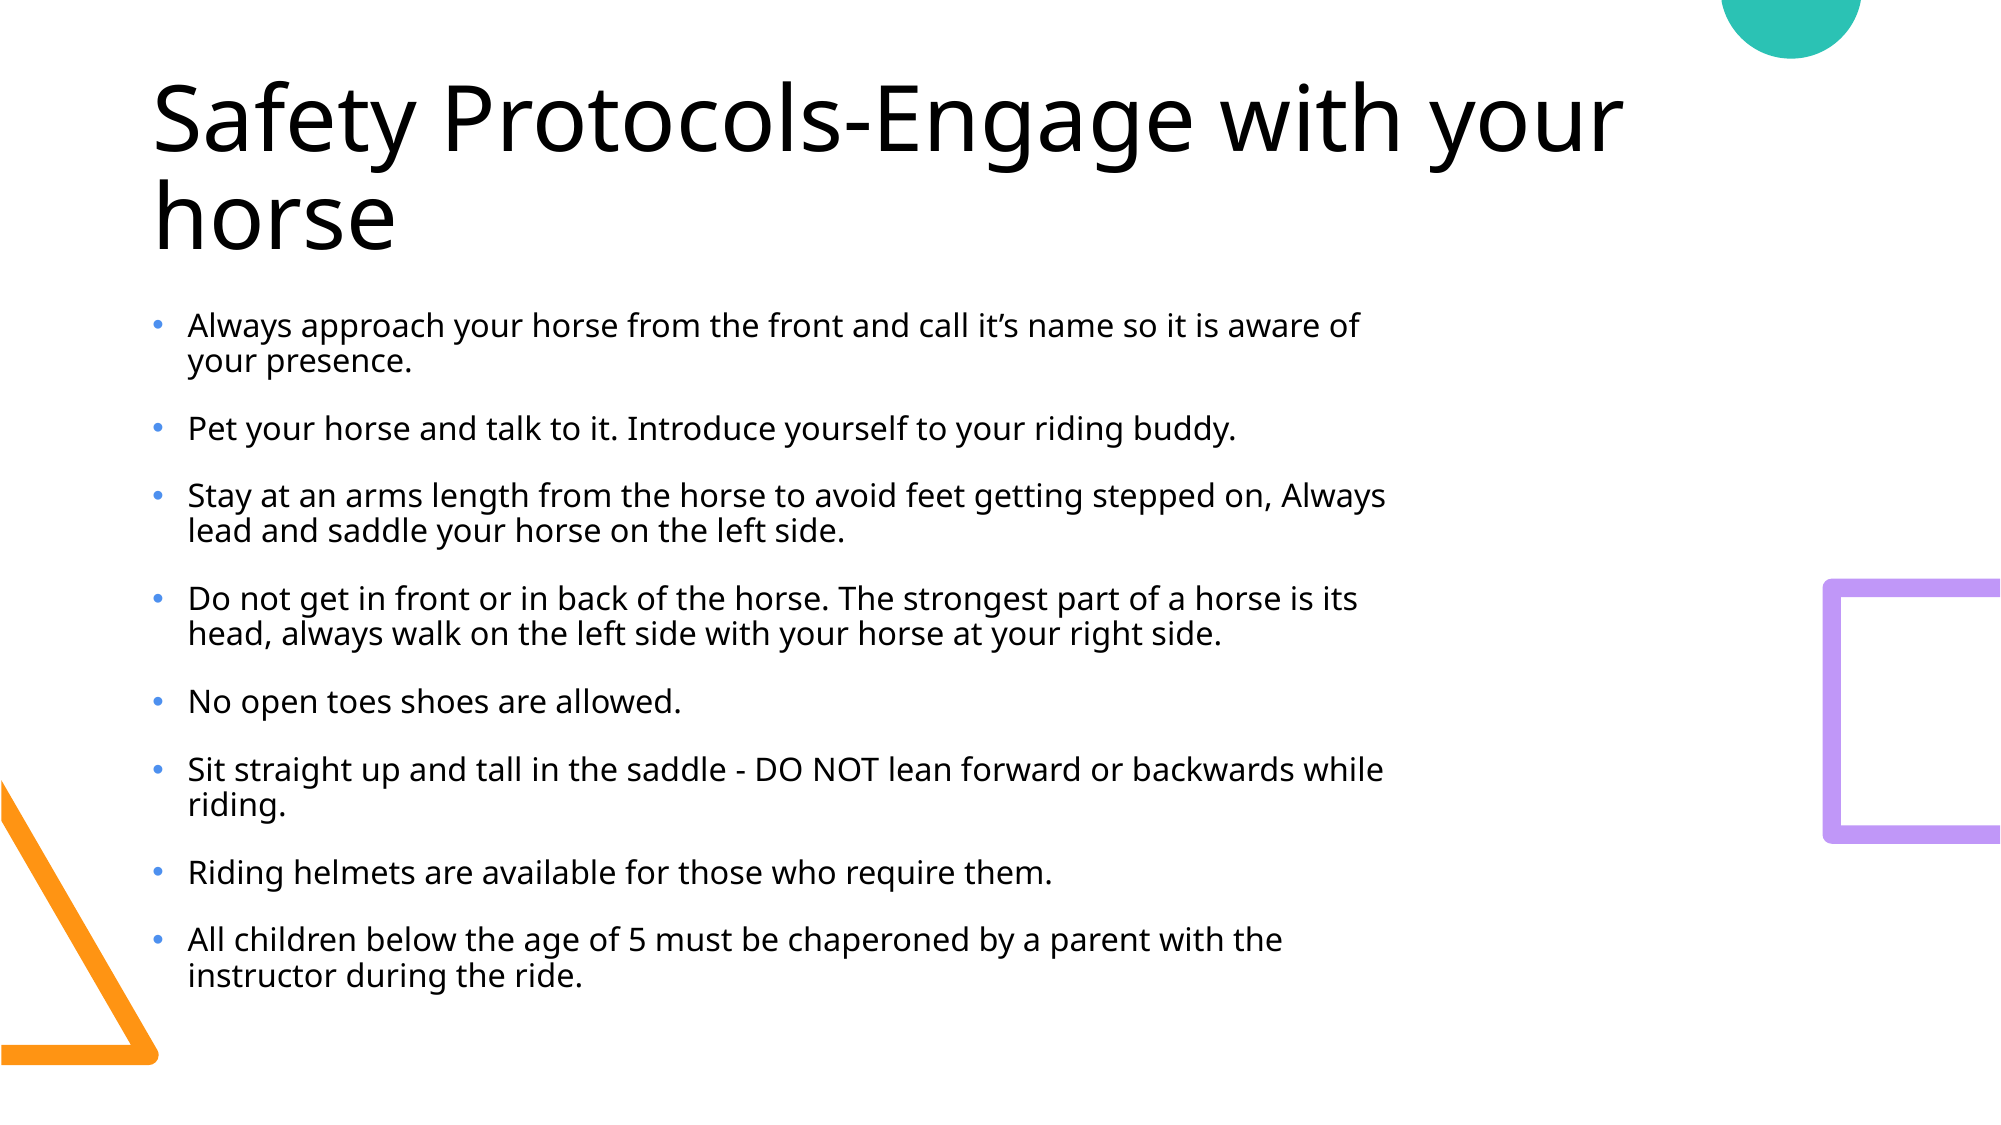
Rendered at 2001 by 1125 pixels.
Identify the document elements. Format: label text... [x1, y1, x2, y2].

title Safety Protocols-Engage with your horse [137, 50, 1863, 292]
list Always approach your horse from the front and call it’s name so it is aware of your presence. Pet your horse and talk to it. Introduce yourself to your riding buddy. Stay at an arms length from the horse to avoid feet getting stepped on, Always lead and saddle your horse on the left side. Do not get in front or in back of the horse. The strongest part of a horse is its head, always walk on the left side with your horse at your right side. No open toes shoes are allowed. Sit straight up and tall in the saddle - DO NOT lean forward or backwards while riding. Riding helmets are available for those who require them. All children below the age of 5 must be chaperoned by a parent with the instructor during the ride. [137, 301, 1452, 1005]
